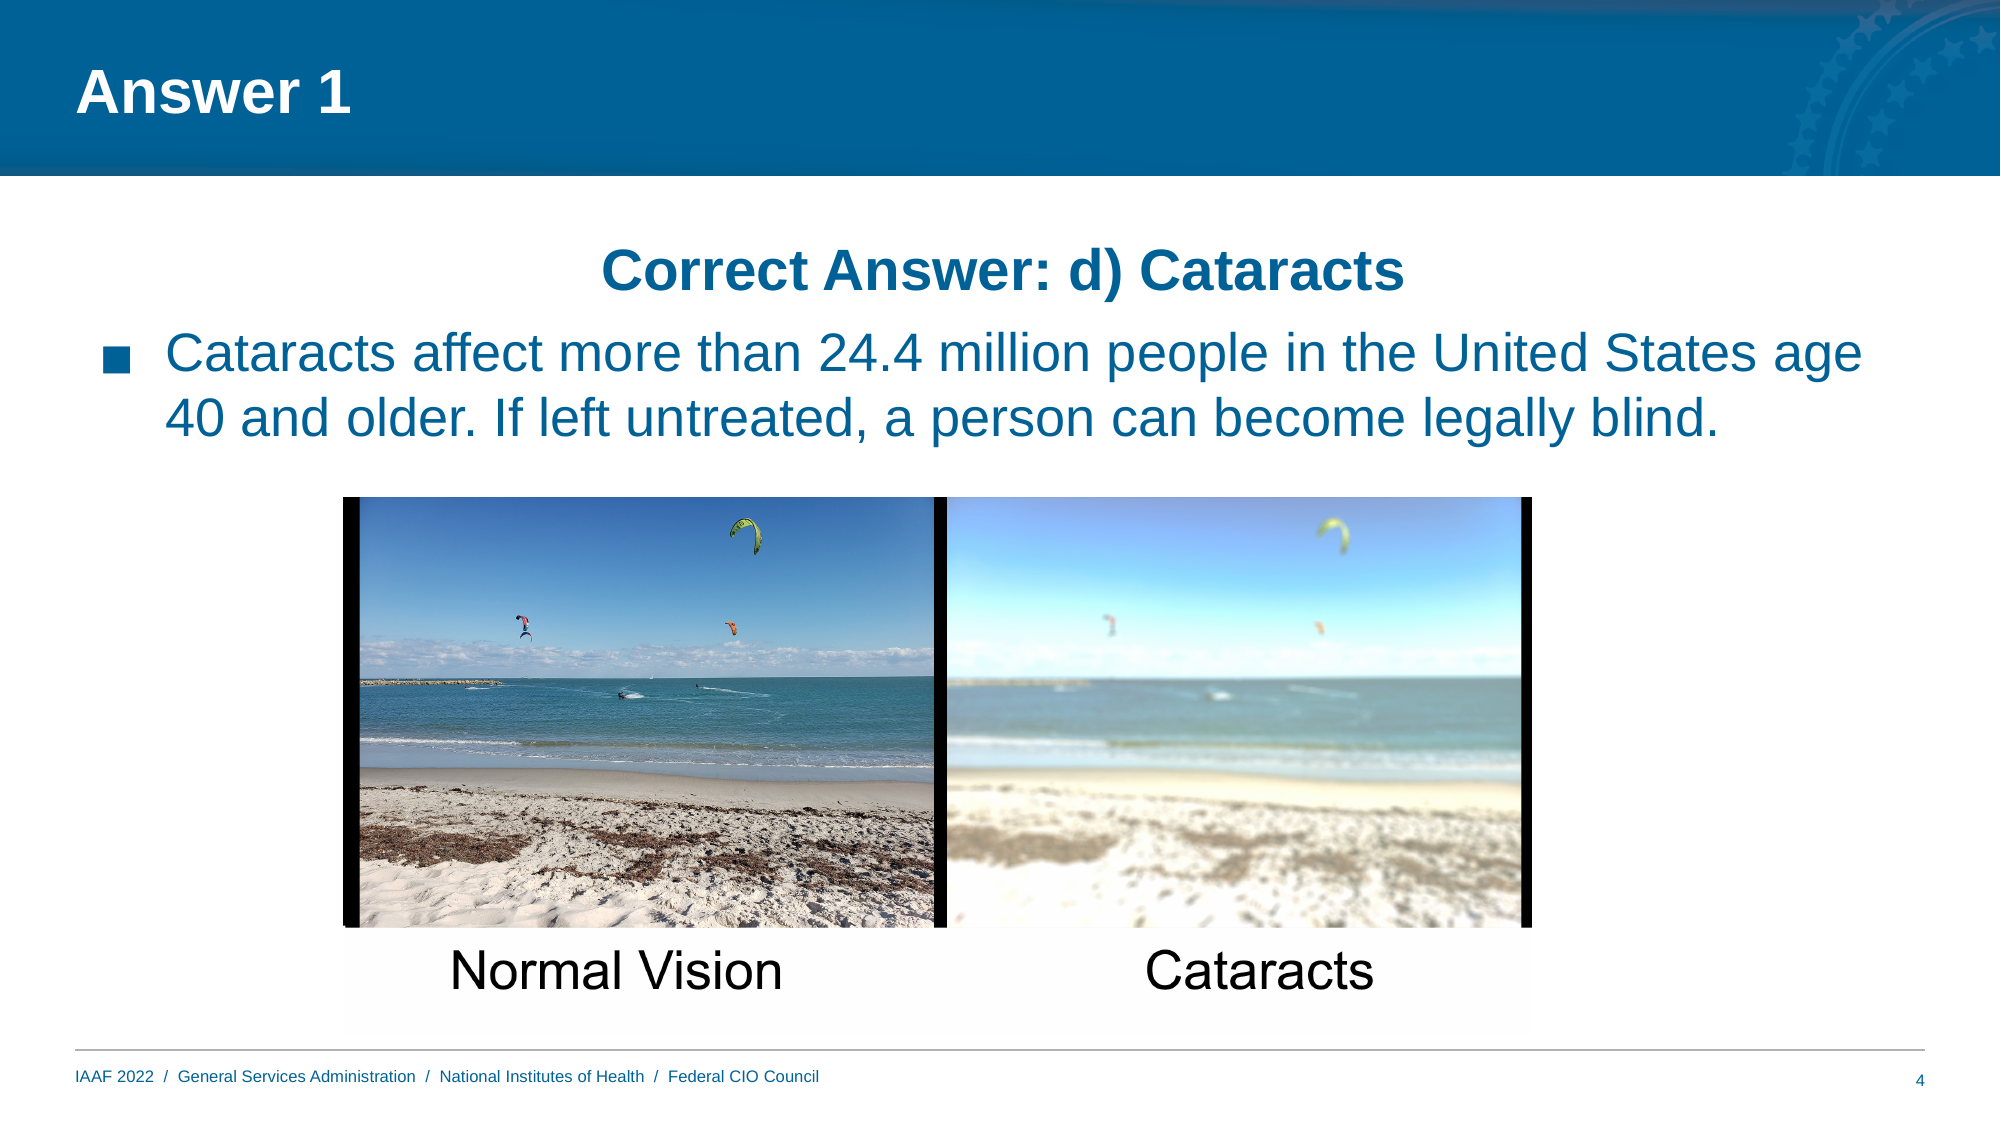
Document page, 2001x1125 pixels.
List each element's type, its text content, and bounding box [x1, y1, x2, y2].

picture [0, 168, 666, 176]
picture [343, 497, 1532, 1036]
slide_number 4 [1880, 1065, 1925, 1095]
title Answer 1 [75, 52, 1800, 128]
list Correct Answer: d) Cataracts Cataracts affect more than 24.4 million people in the United States age 40 and older. If left untreated, a person can become legally blind. [75, 224, 1925, 1035]
picture [0, 0, 2000, 176]
